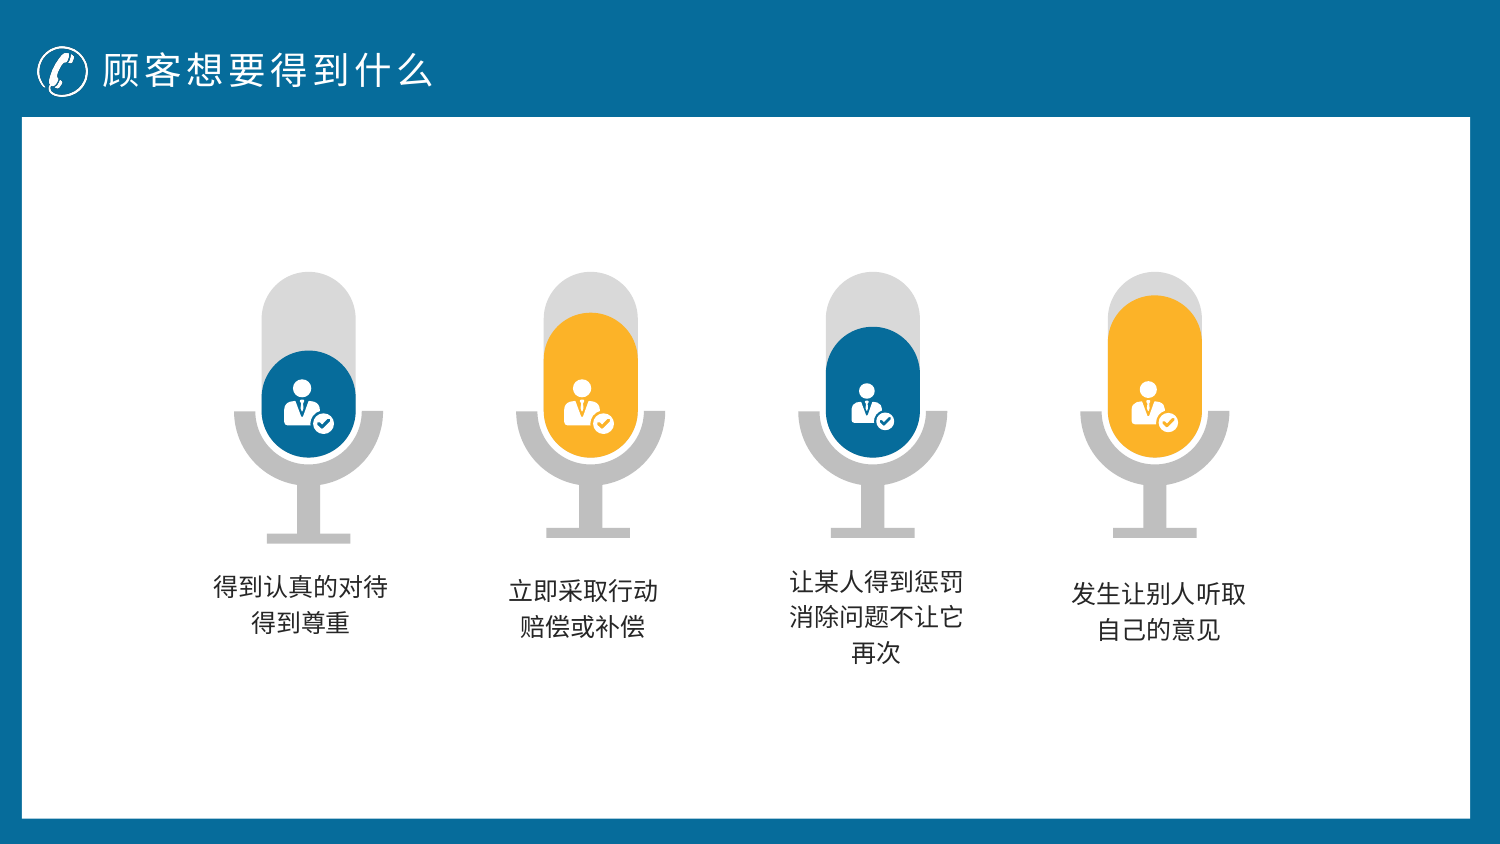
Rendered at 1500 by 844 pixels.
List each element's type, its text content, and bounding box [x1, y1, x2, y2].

text_box 得到认真的对待 得到尊重 [183, 563, 419, 641]
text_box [234, 271, 1230, 544]
picture [50, 54, 68, 85]
text_box 立即采取行动 赔偿或补偿 [465, 566, 701, 644]
text_box 顾客想要得到什么 [87, 40, 938, 100]
text_box 发生让别人听取自己的意见 [1054, 569, 1263, 647]
text_box 让某人得到惩罚消除问题不让它再次 [766, 575, 988, 653]
picture [80, 63, 87, 88]
